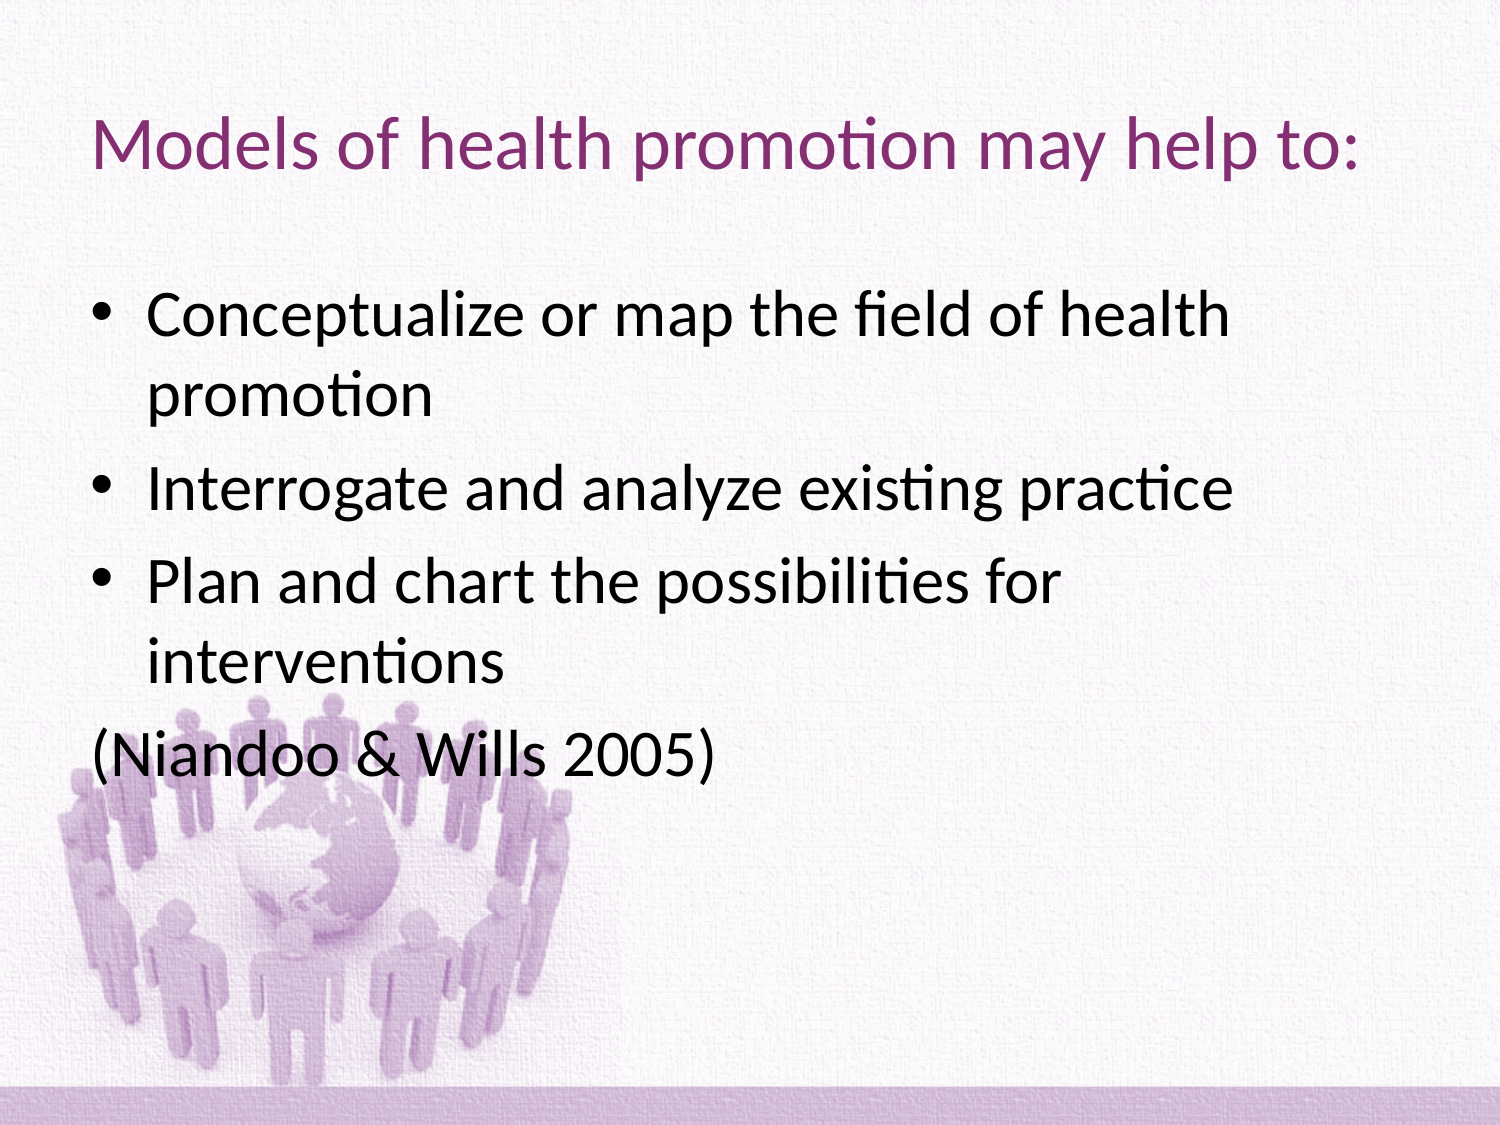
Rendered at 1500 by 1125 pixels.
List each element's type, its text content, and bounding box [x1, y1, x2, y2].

title Models of health promotion may help to: [75, 45, 1425, 233]
list Conceptualize or map the field of health promotion Interrogate and analyze existing practice Plan and chart the possibilities for interventions (Niandoo & Wills 2005) [75, 262, 1425, 1005]
